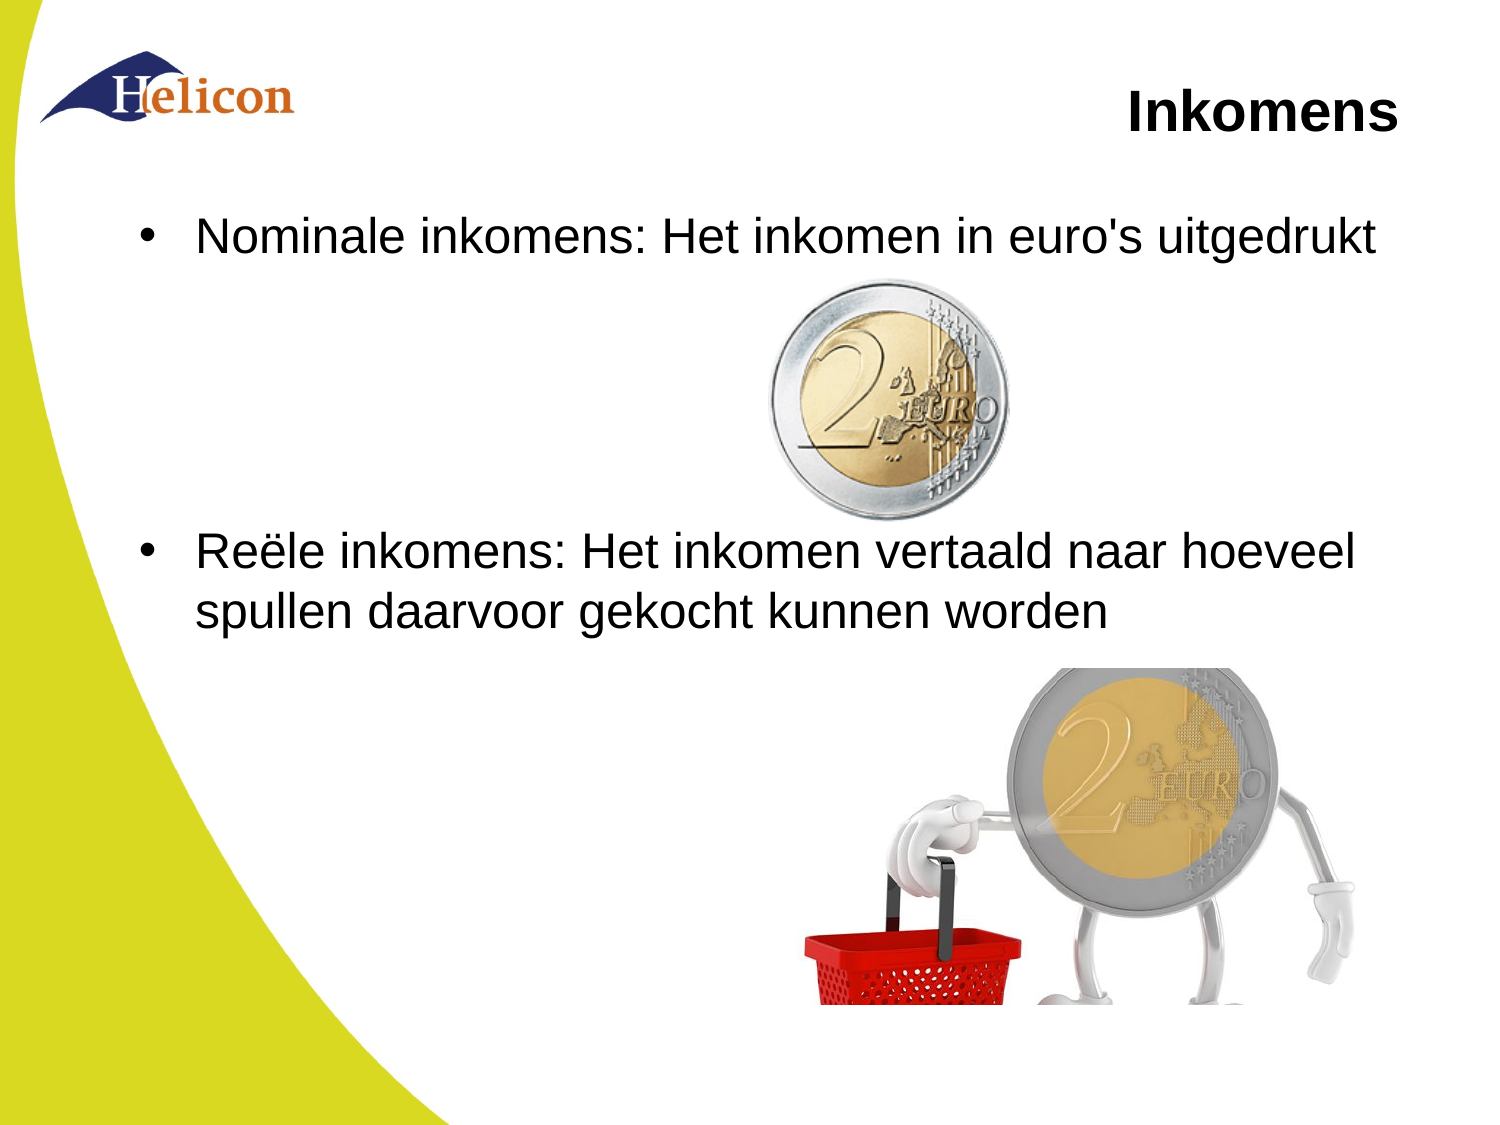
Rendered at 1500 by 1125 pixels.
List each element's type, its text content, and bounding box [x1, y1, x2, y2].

title Inkomens [324, 54, 1415, 161]
list Nominale inkomens: Het inkomen in euro's uitgedrukt Reële inkomens: Het inkomen vertaald naar hoeveel spullen daarvoor gekocht kunnen worden [123, 196, 1437, 1005]
picture [0, 0, 1500, 1125]
